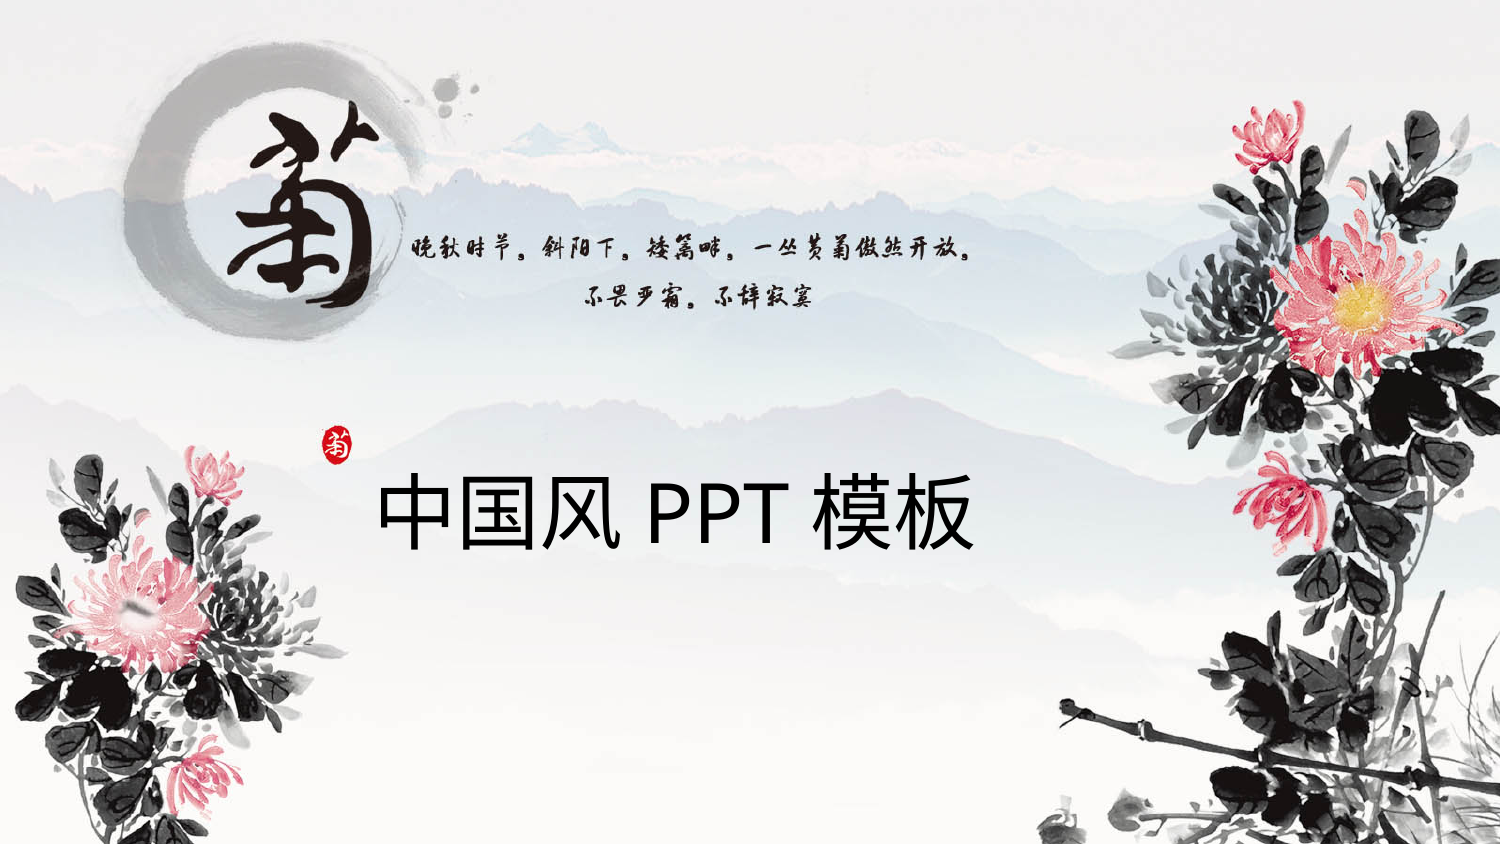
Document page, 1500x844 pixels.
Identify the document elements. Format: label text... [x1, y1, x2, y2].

title 中国风PPT模板 [37, 419, 1313, 601]
picture [0, 0, 1500, 844]
